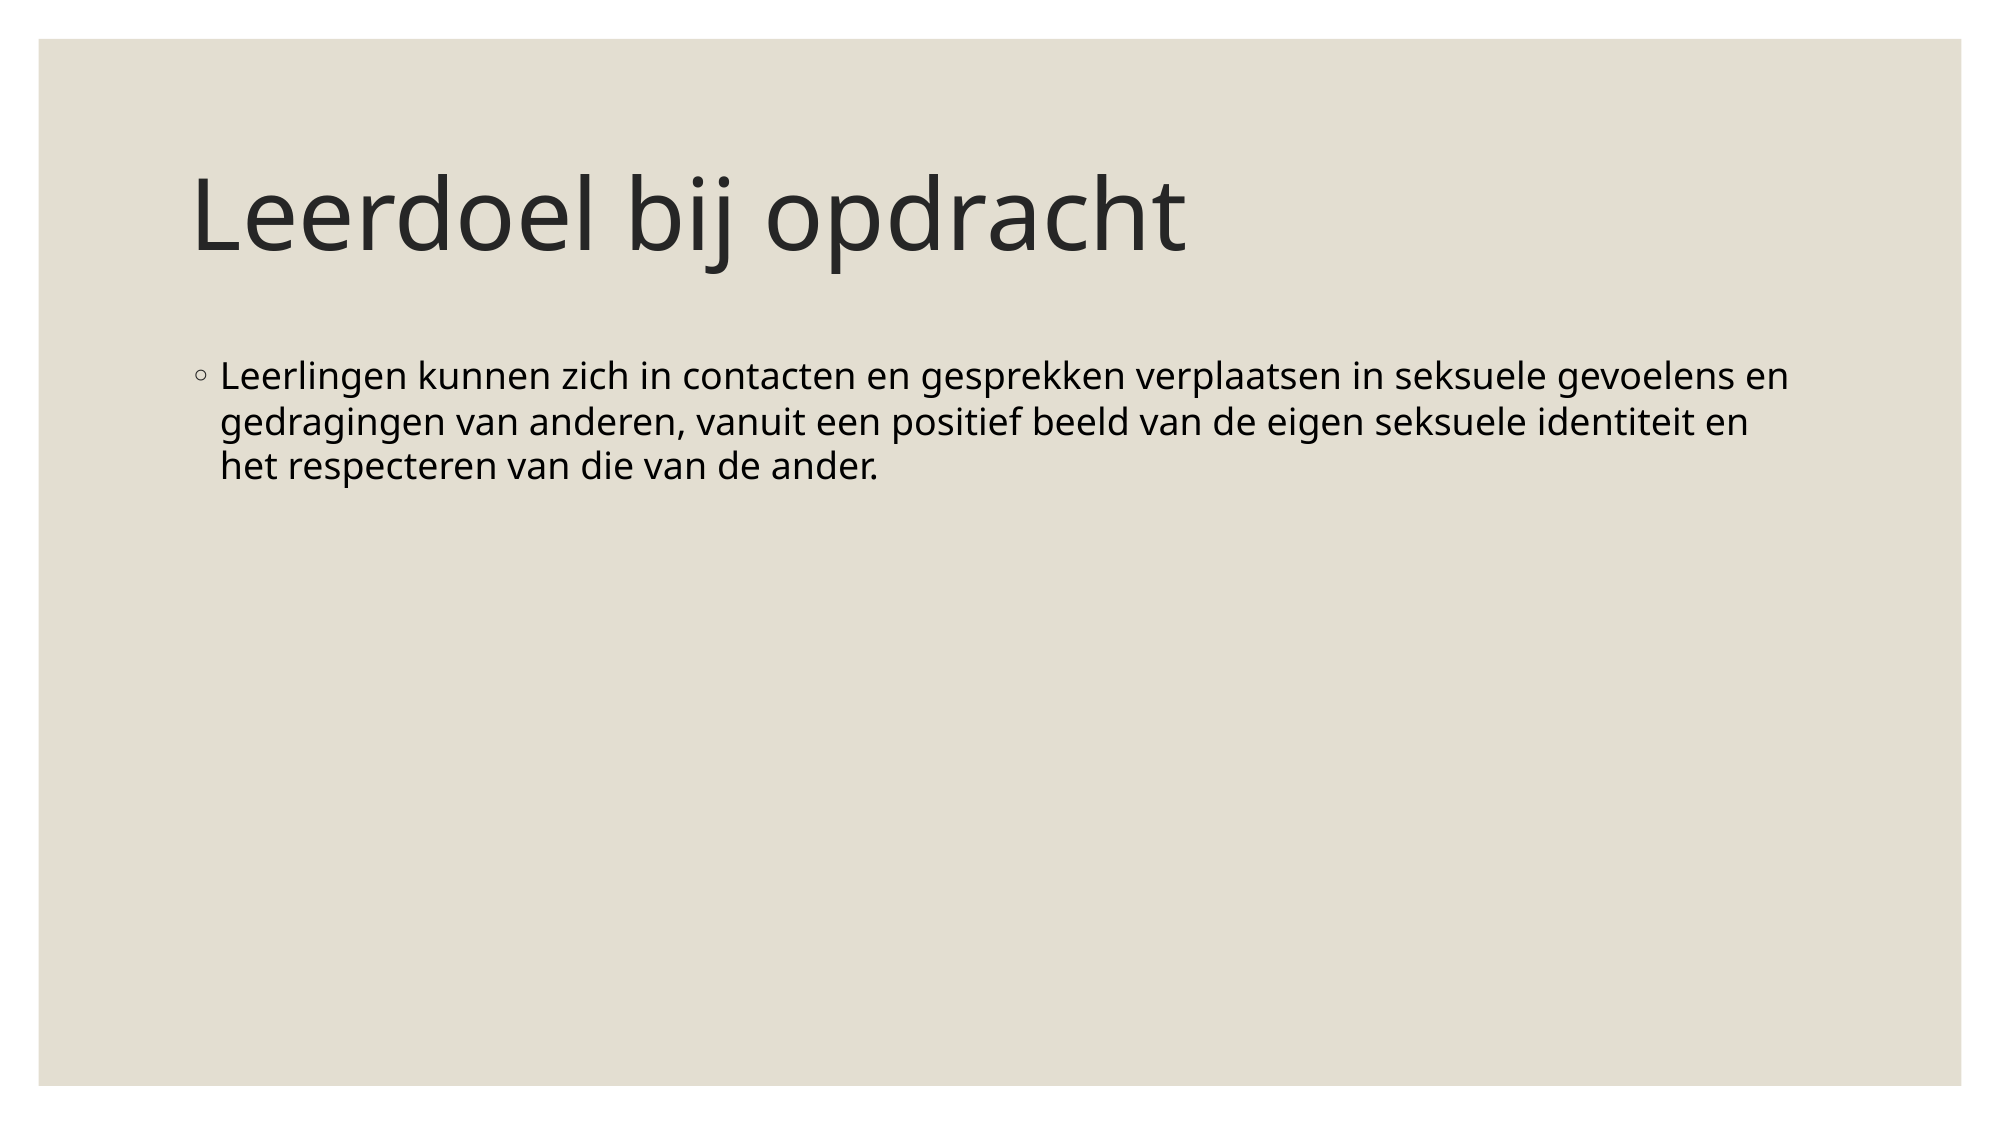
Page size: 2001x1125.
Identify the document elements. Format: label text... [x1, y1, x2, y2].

title Leerdoel bij opdracht [174, 105, 1825, 331]
list Leerlingen kunnen zich in contacten en gesprekken verplaatsen in seksuele gevoelens en gedragingen van anderen, vanuit een positief beeld van de eigen seksuele identiteit en het respecteren van die van de ander. [174, 345, 1825, 990]
